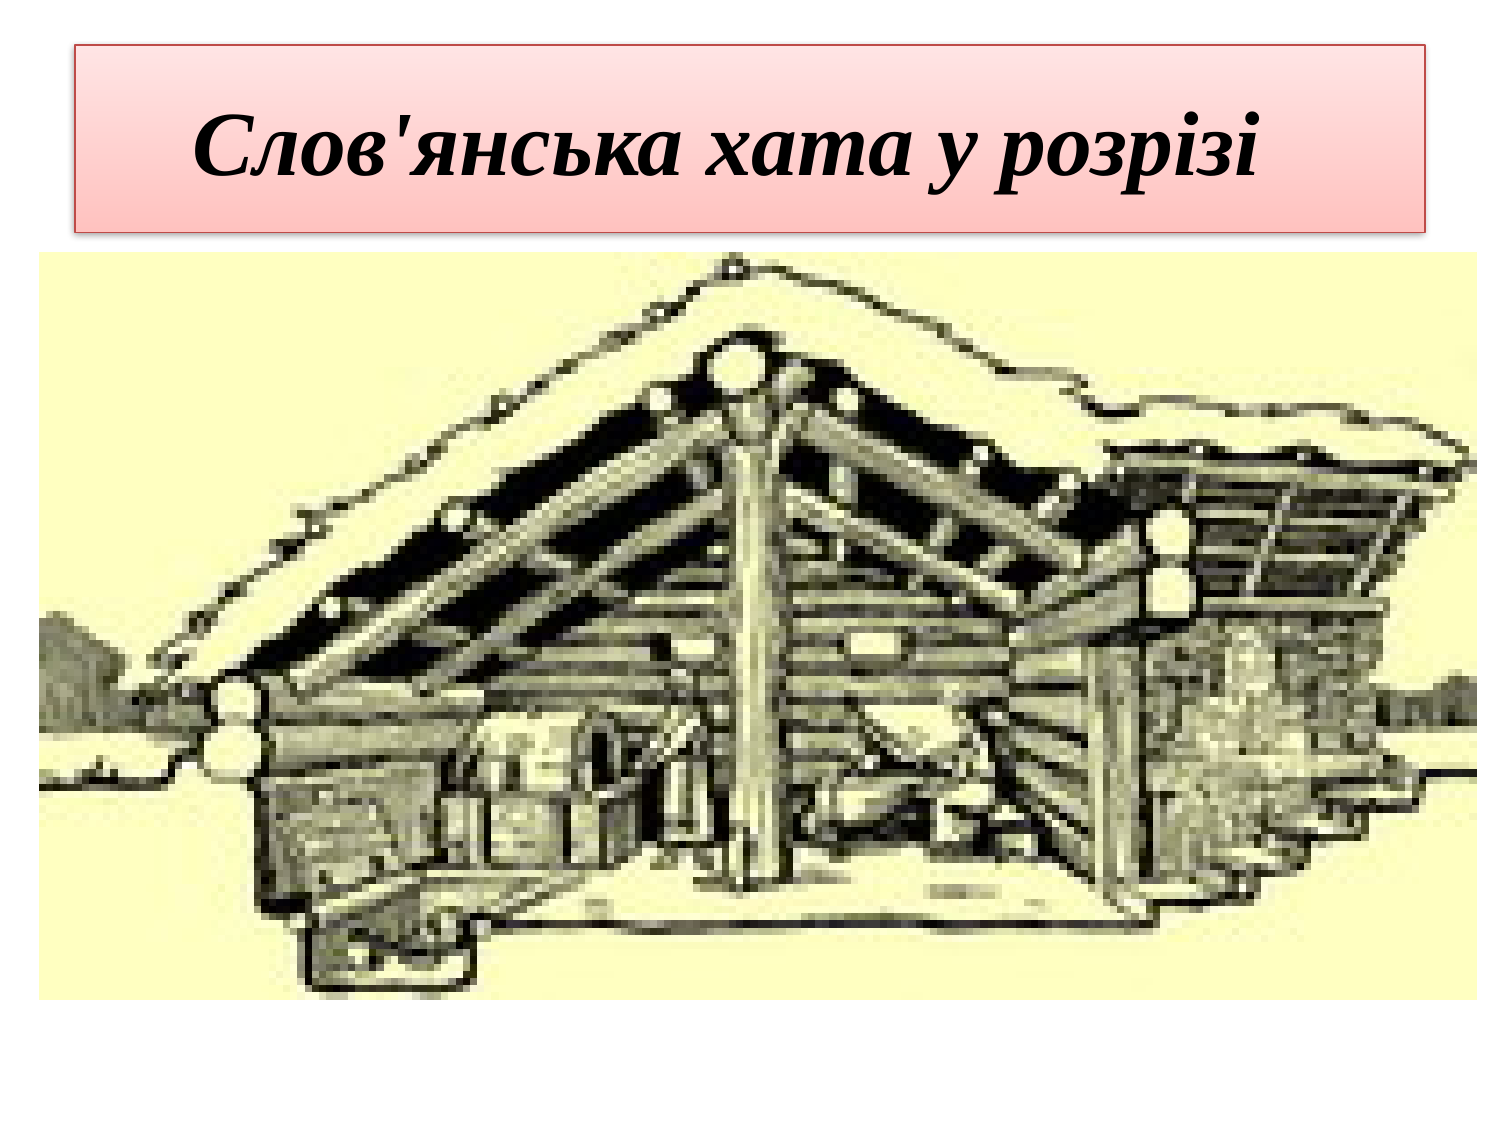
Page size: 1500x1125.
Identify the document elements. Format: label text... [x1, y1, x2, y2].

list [39, 251, 1477, 1000]
title Слов'янська хата у розрізі [74, 44, 1426, 233]
